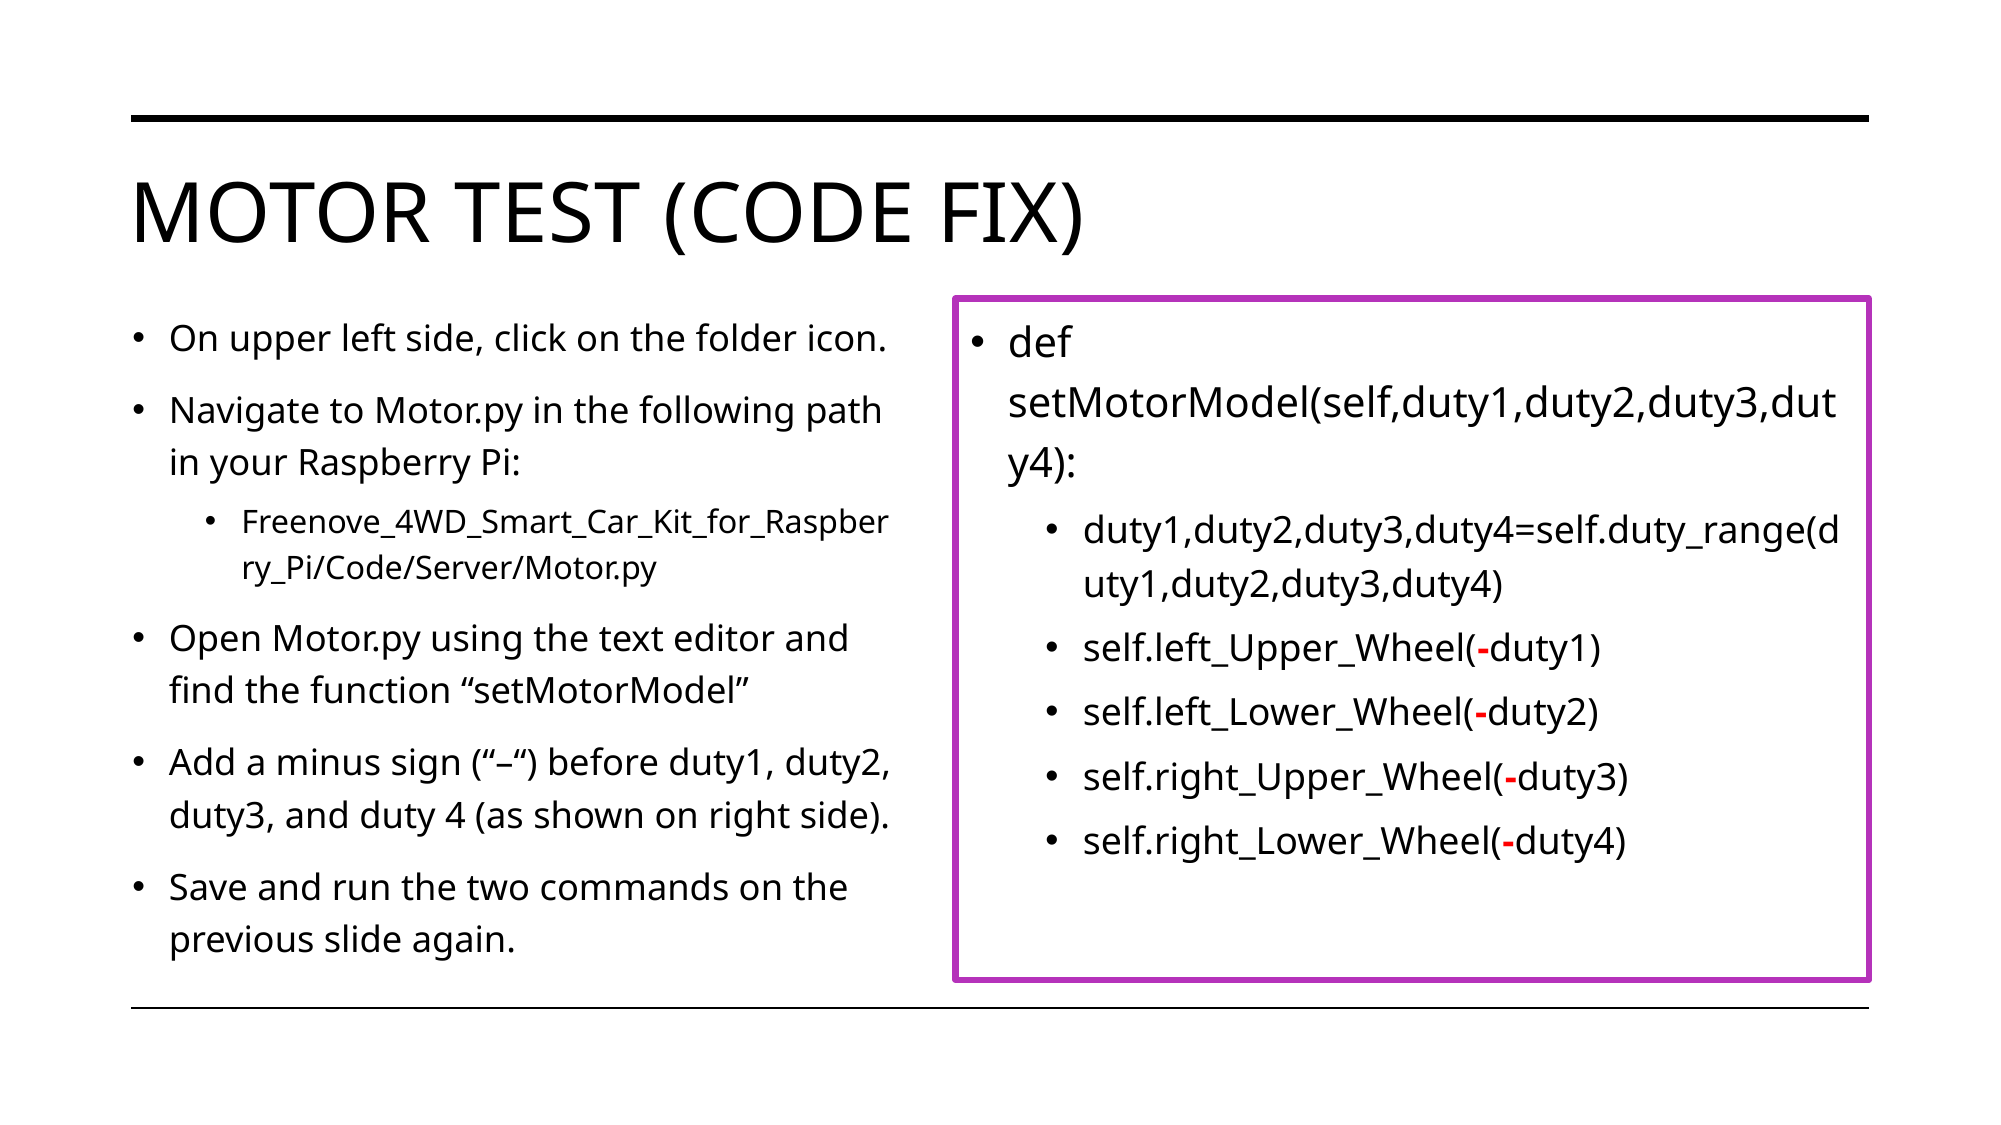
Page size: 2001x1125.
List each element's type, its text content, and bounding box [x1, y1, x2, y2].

list def setMotorModel(self,duty1,duty2,duty3,duty4): duty1,duty2,duty3,duty4=self.duty_range(duty1,duty2,duty3,duty4) self.left_Upper_Wheel(-duty1) self.left_Lower_Wheel(-duty2) self.right_Upper_Wheel(-duty3) self.right_Lower_Wheel(-duty4) [955, 298, 1869, 980]
title Motor Test (code fix) [114, 151, 1869, 337]
list On upper left side, click on the folder icon. Navigate to Motor.py in the following path in your Raspberry Pi: Freenove_4WD_Smart_Car_Kit_for_Raspberry_Pi/Code/Server/Motor.py Open Motor.py using the text editor and find the function “setMotorModel” Add a minus sign (“–“) before duty1, duty2, duty3, and duty 4 (as shown on right side). Save and run the two commands on the previous slide again. [117, 298, 913, 980]
